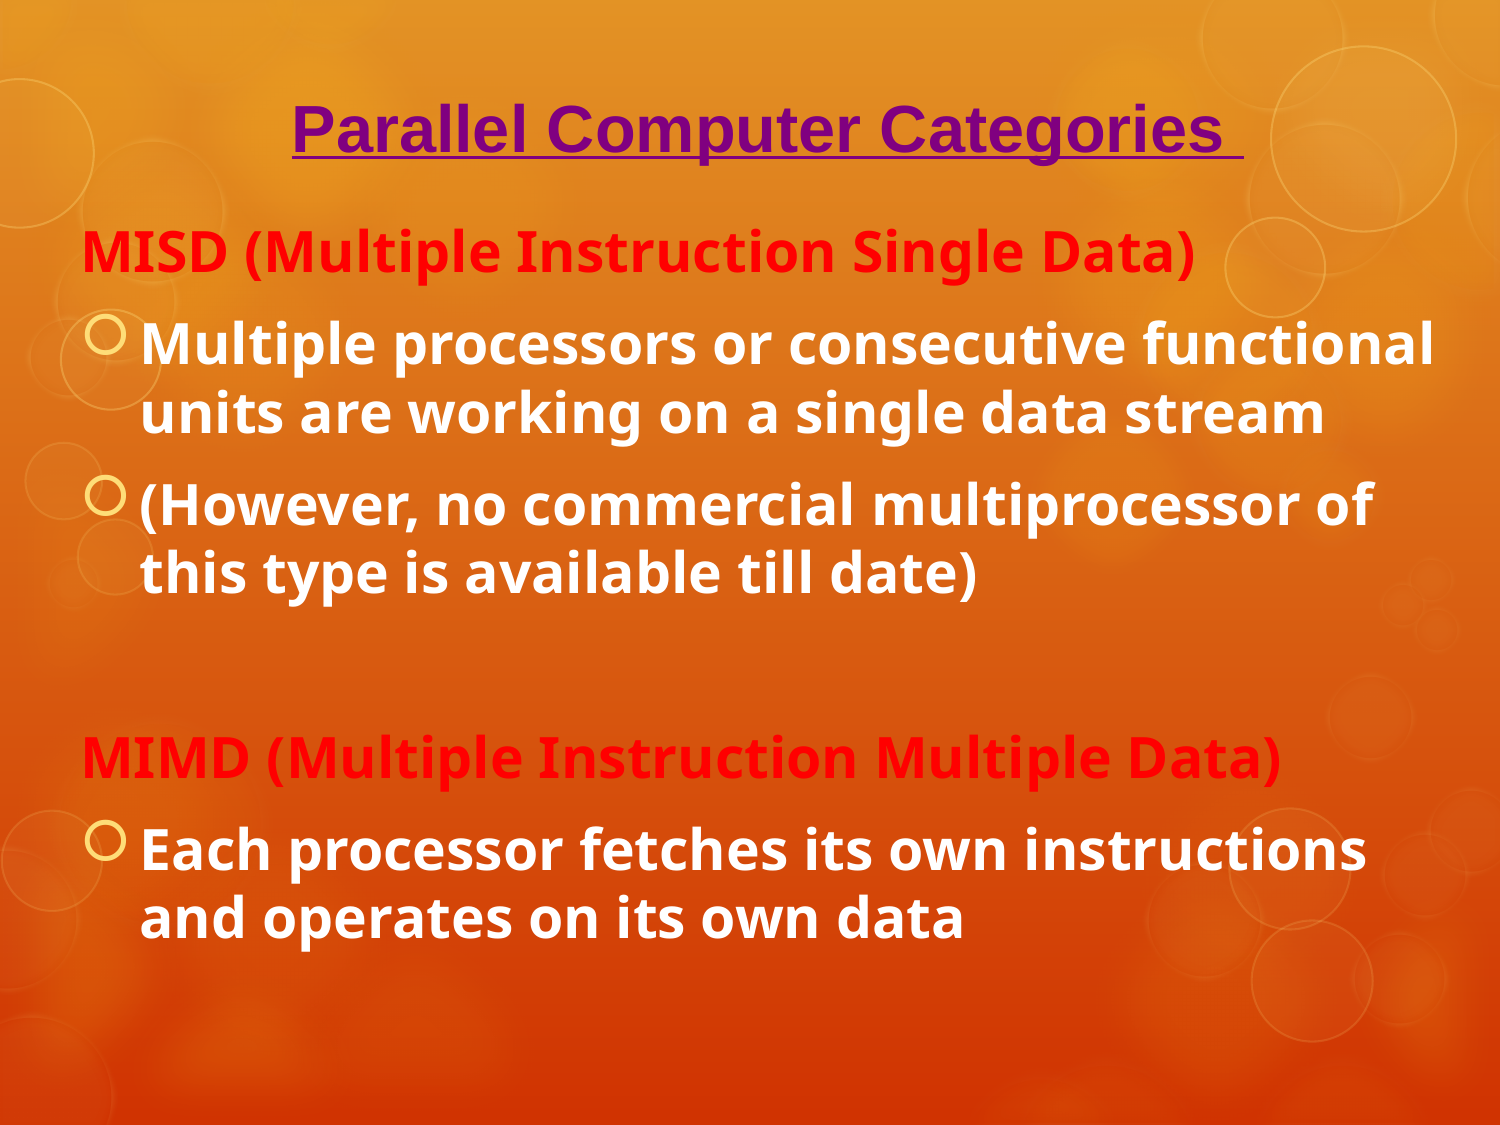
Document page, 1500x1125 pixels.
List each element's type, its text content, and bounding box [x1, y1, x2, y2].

text_box Parallel Computer Categories [17, 78, 1500, 173]
list MISD (Multiple Instruction Single Data) Multiple processors or consecutive functional units are working on a single data stream (However, no commercial multiprocessor of this type is available till date) MIMD (Multiple Instruction Multiple Data) Each processor fetches its own instructions and operates on its own data [64, 208, 1471, 1024]
